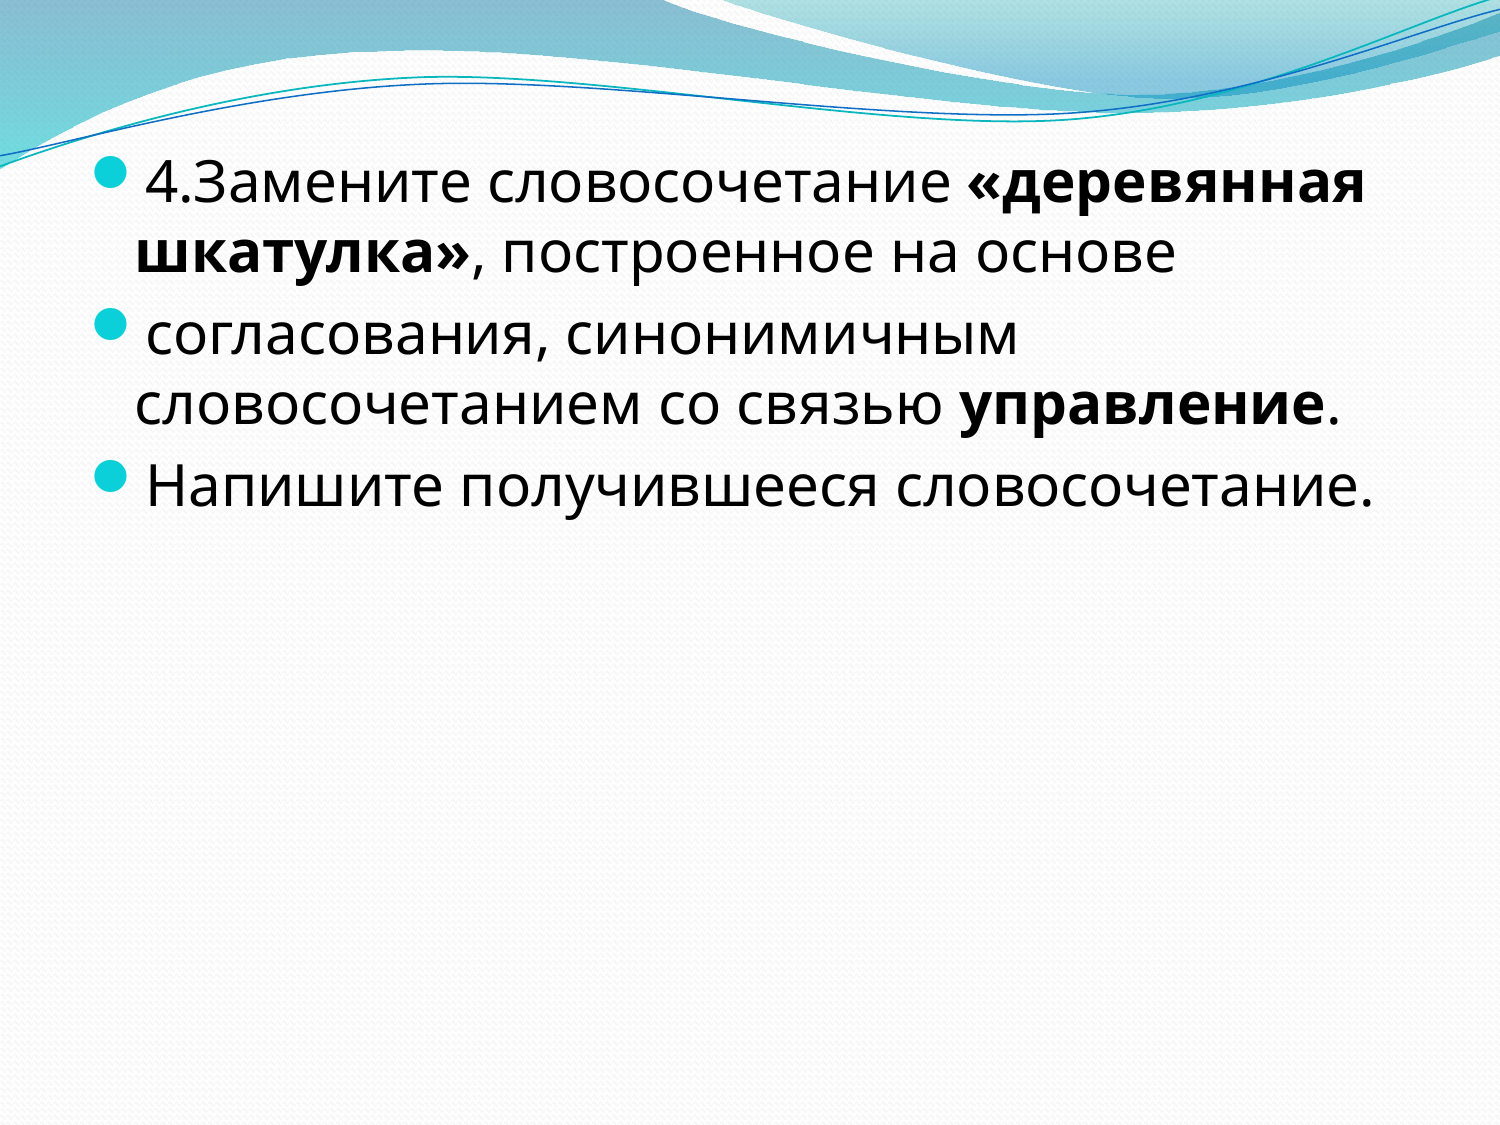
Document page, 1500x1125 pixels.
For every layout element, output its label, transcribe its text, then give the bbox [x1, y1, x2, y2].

list 4.Замените словосочетание «деревянная шкатулка», построенное на основе согласования, синонимичным словосочетанием со связью управление. Напишите получившееся словосочетание. [75, 137, 1425, 1038]
